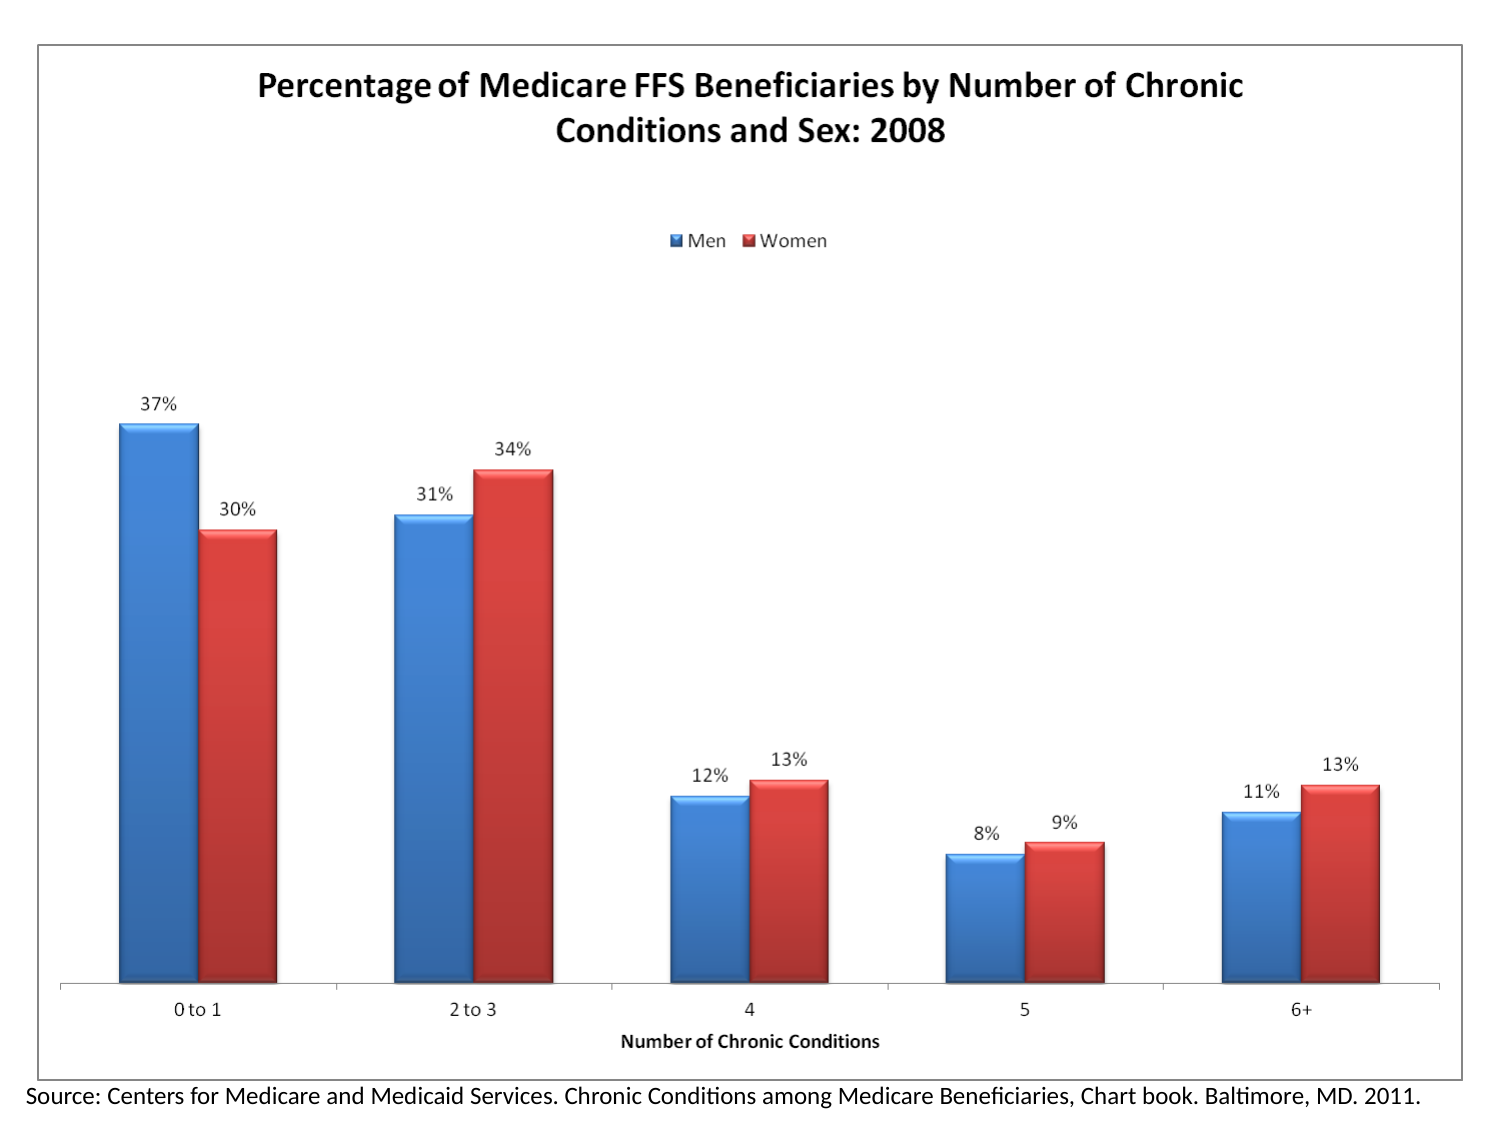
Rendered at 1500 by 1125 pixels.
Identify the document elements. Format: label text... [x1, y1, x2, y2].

picture [36, 43, 1464, 1083]
text_box Source: Centers for Medicare and Medicaid Services. Chronic Conditions among Medicare Beneficiaries, Chart book. Baltimore, MD. 2011. [0, 1065, 1450, 1125]
